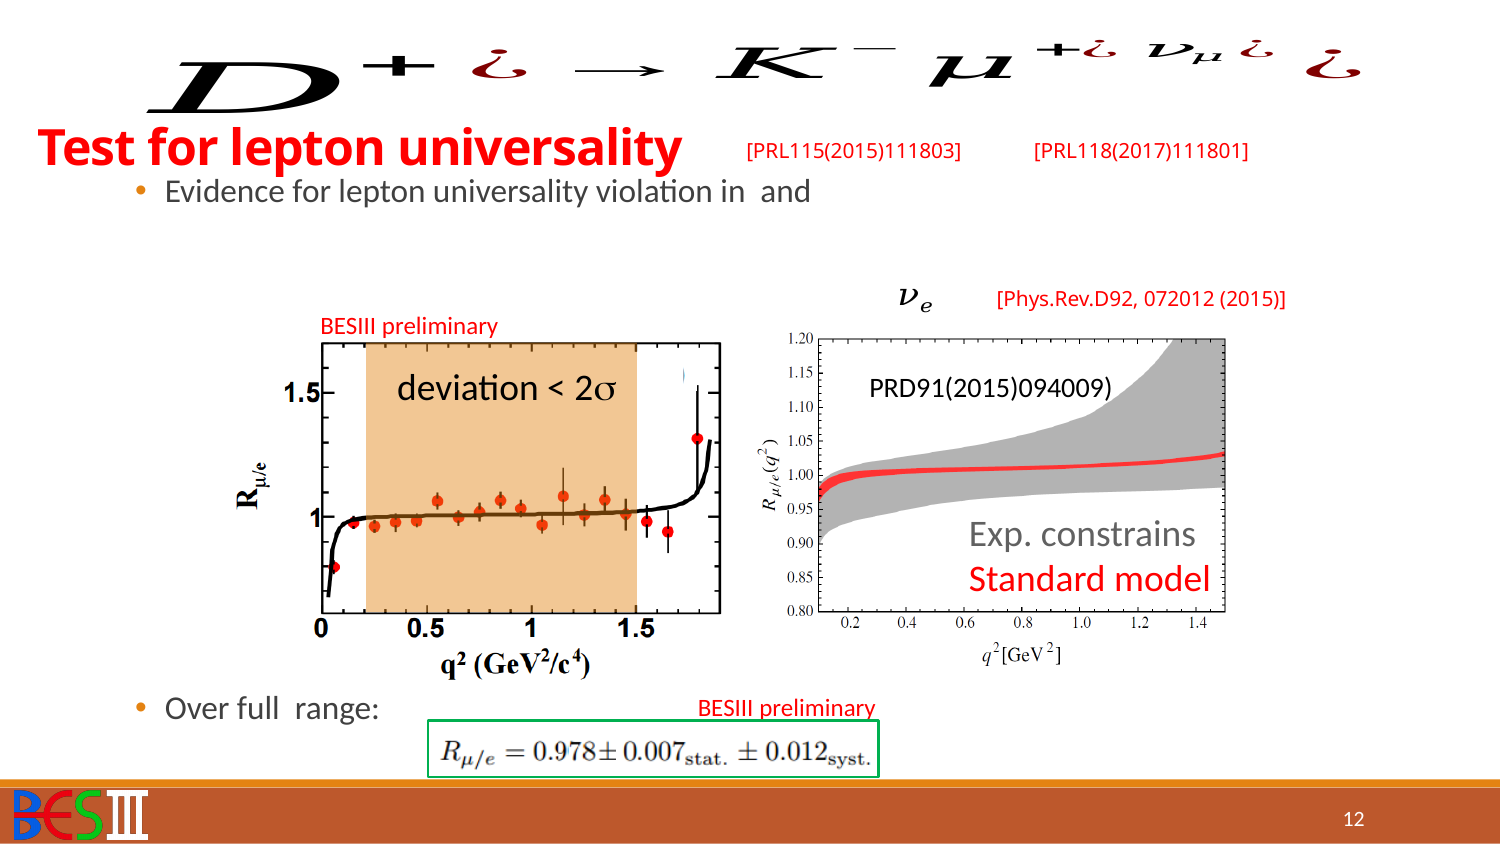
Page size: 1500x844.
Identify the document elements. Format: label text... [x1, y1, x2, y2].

slide_number 11 [1218, 794, 1380, 840]
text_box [427, 683, 963, 778]
text_box Test for lepton universality [22, 103, 1261, 198]
picture [14, 790, 148, 840]
picture [755, 330, 1229, 670]
text_box BESIII preliminary [305, 302, 585, 328]
text_box [Phys.Rev.D92, 072012 (2015)] [981, 277, 1302, 318]
picture [230, 331, 727, 690]
